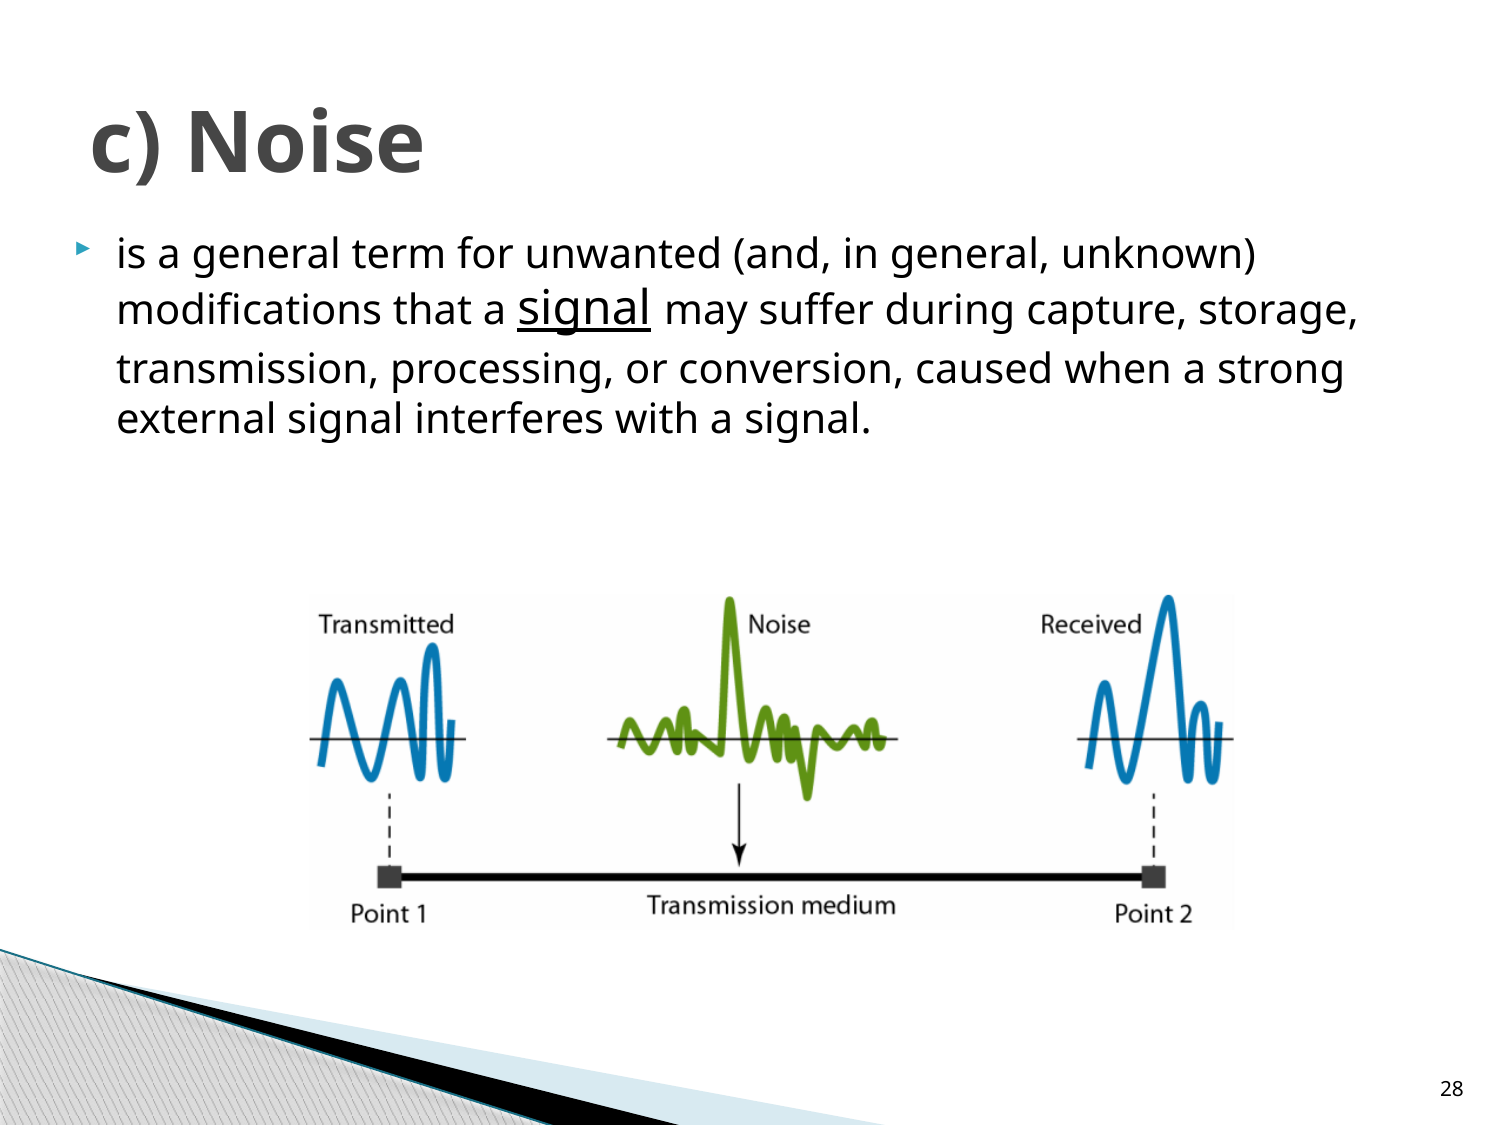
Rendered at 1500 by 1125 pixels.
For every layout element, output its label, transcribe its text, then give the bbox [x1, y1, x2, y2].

list is a general term for unwanted (and, in general, unknown) modifications that a signal may suffer during capture, storage, transmission, processing, or conversion, caused when a strong external signal interferes with a signal. [41, 219, 1419, 962]
picture [265, 562, 1254, 958]
slide_number 28 [1418, 1051, 1479, 1112]
title c) Noise [75, 45, 1425, 233]
